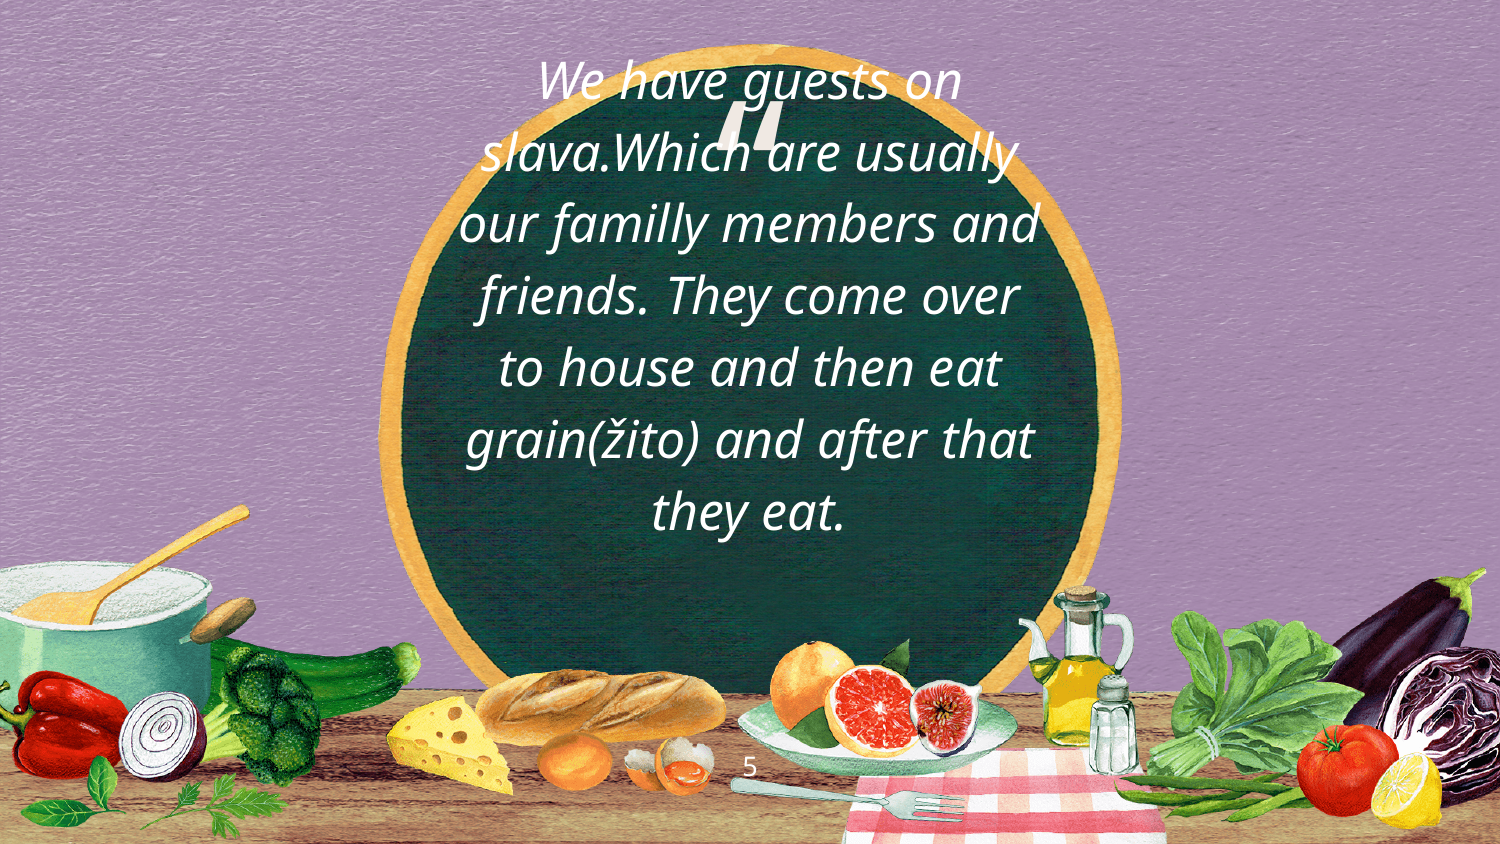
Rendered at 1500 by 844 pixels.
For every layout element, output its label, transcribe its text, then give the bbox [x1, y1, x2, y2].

list We have guests on slava.Which are usually our familly members and friends. They come over to house and then eat grain(žito) and after that they eat. [450, 354, 1050, 490]
picture [0, 0, 1500, 844]
slide_number 5 [705, 692, 795, 844]
